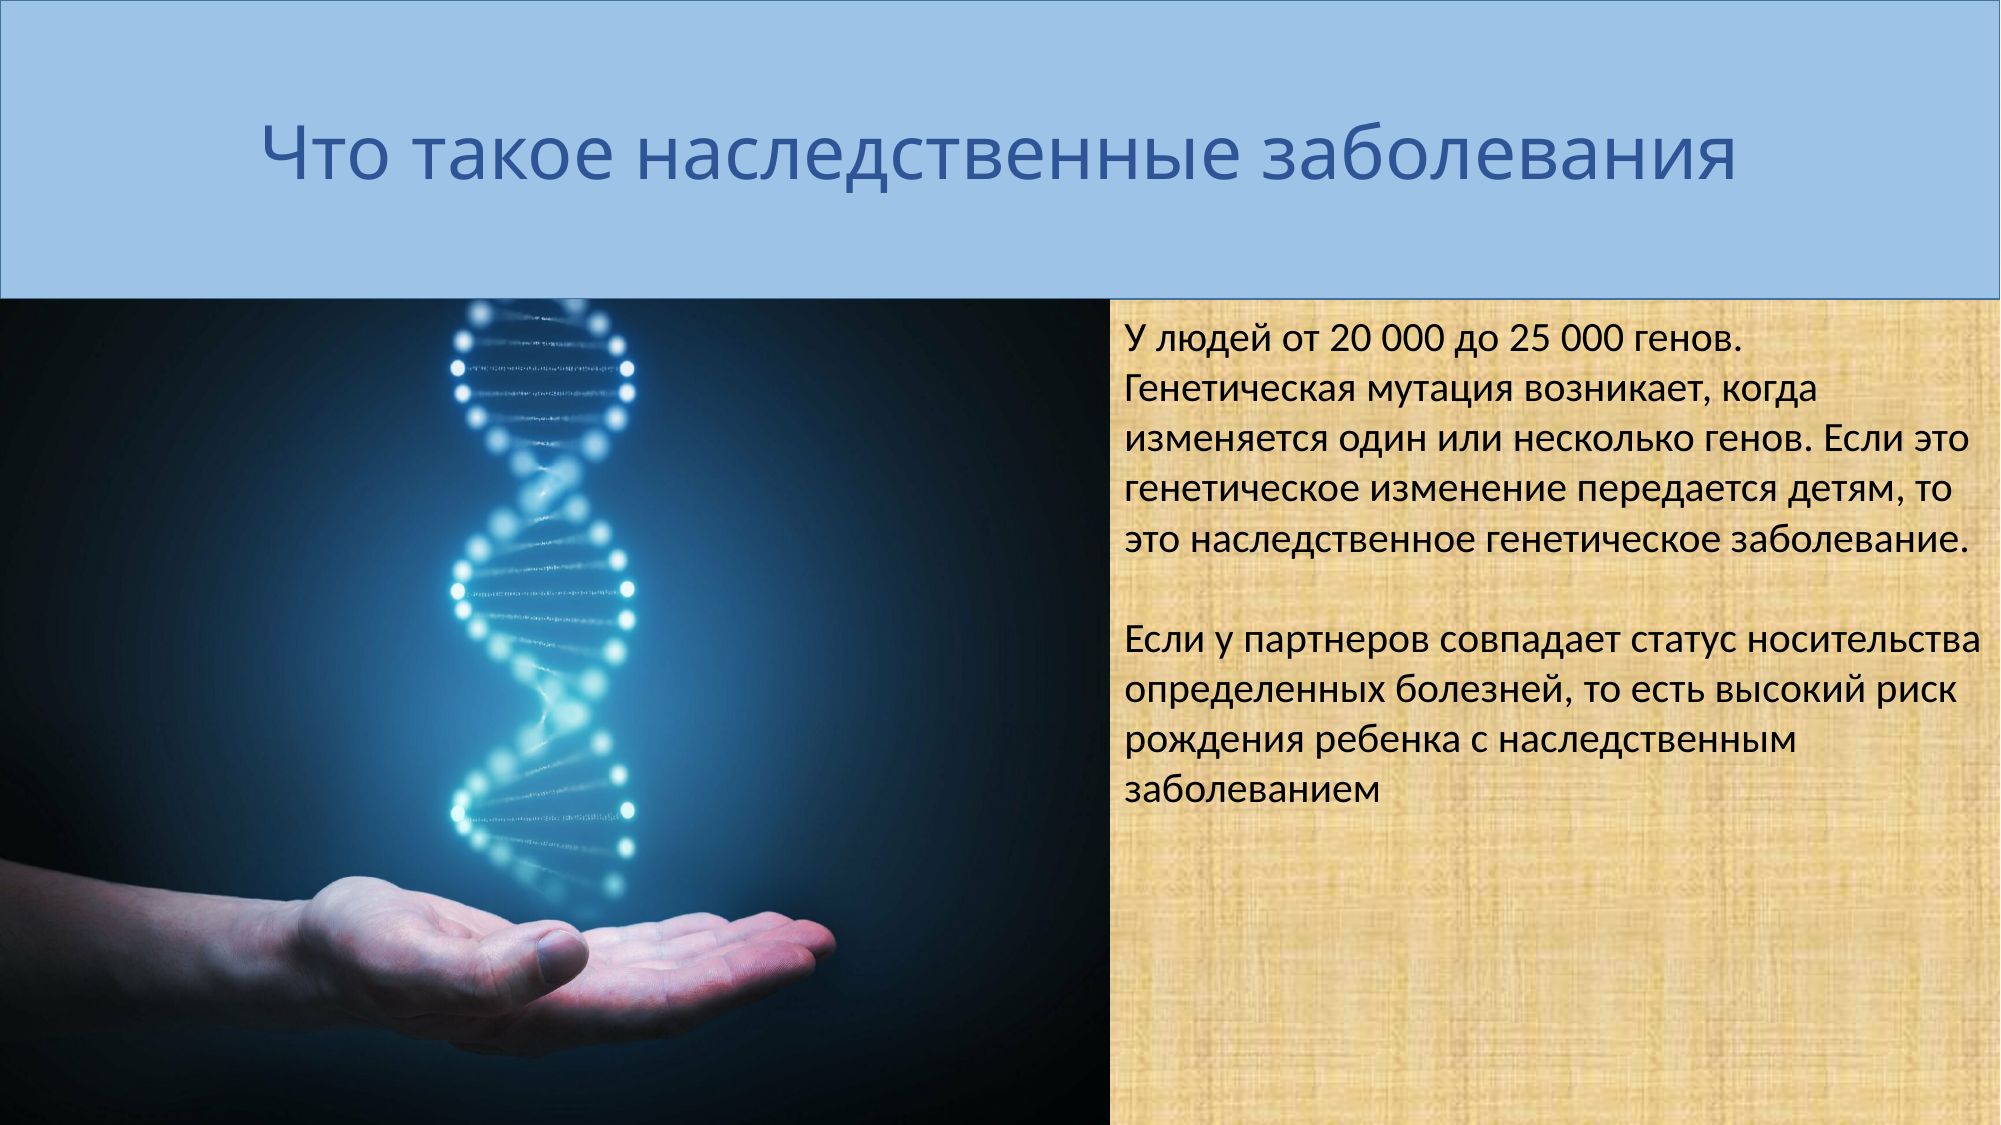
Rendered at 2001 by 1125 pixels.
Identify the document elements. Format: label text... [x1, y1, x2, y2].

text_box У людей от 20 000 до 25 000 генов. Генетическая мутация возникает, когда изменяется один или несколько генов. Если это генетическое изменение передается детям, то это наследственное генетическое заболевание. Если у партнеров совпадает статус носительства определенных болезней, то есть высокий риск рождения ребенка с наследственным заболеванием [1109, 262, 2000, 858]
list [0, 299, 1110, 1125]
text_box Что такое наследственные заболевания [0, 0, 2000, 299]
picture [1110, 0, 2001, 1125]
